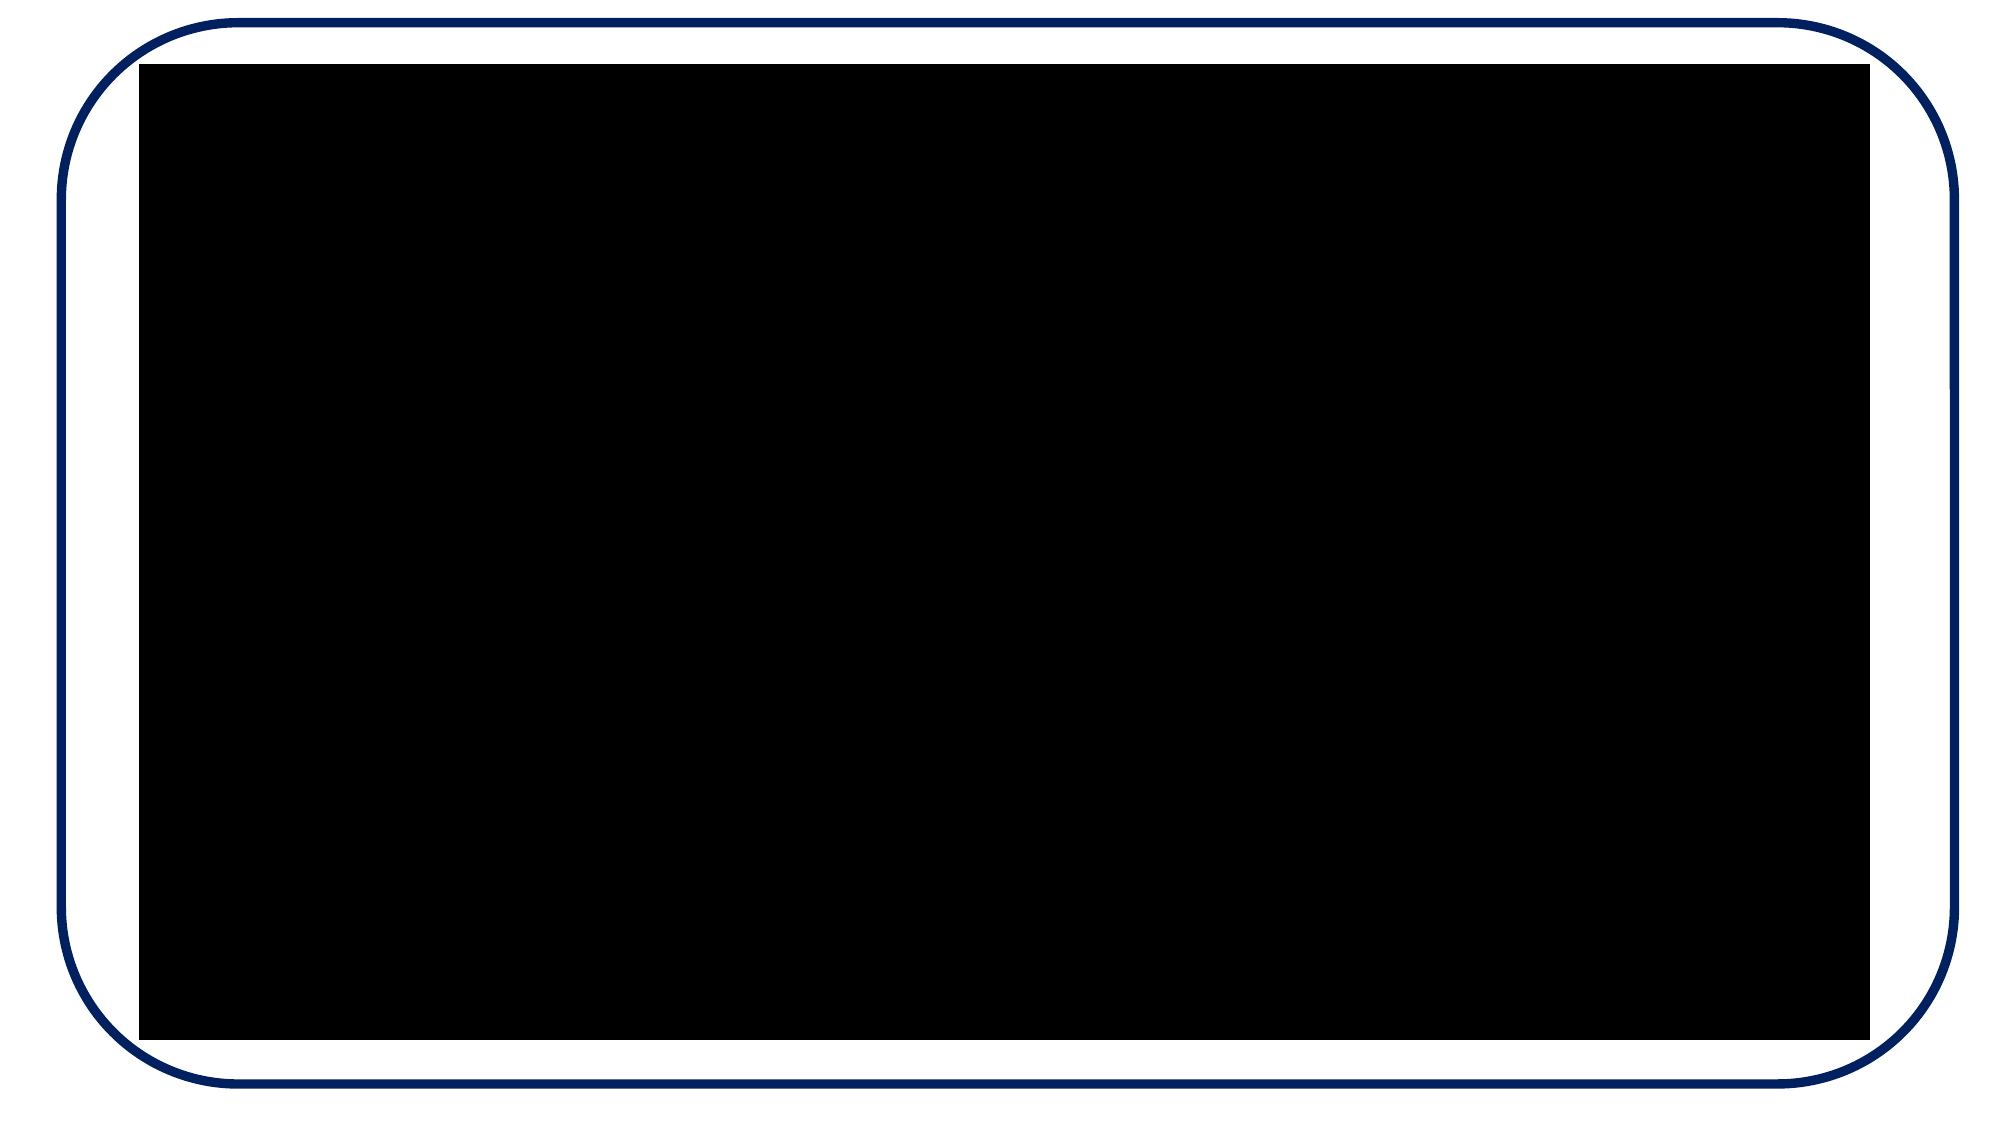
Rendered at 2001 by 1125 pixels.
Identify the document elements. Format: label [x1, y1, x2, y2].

text_box [138, 63, 1871, 1041]
text_box [60, 21, 1956, 1086]
